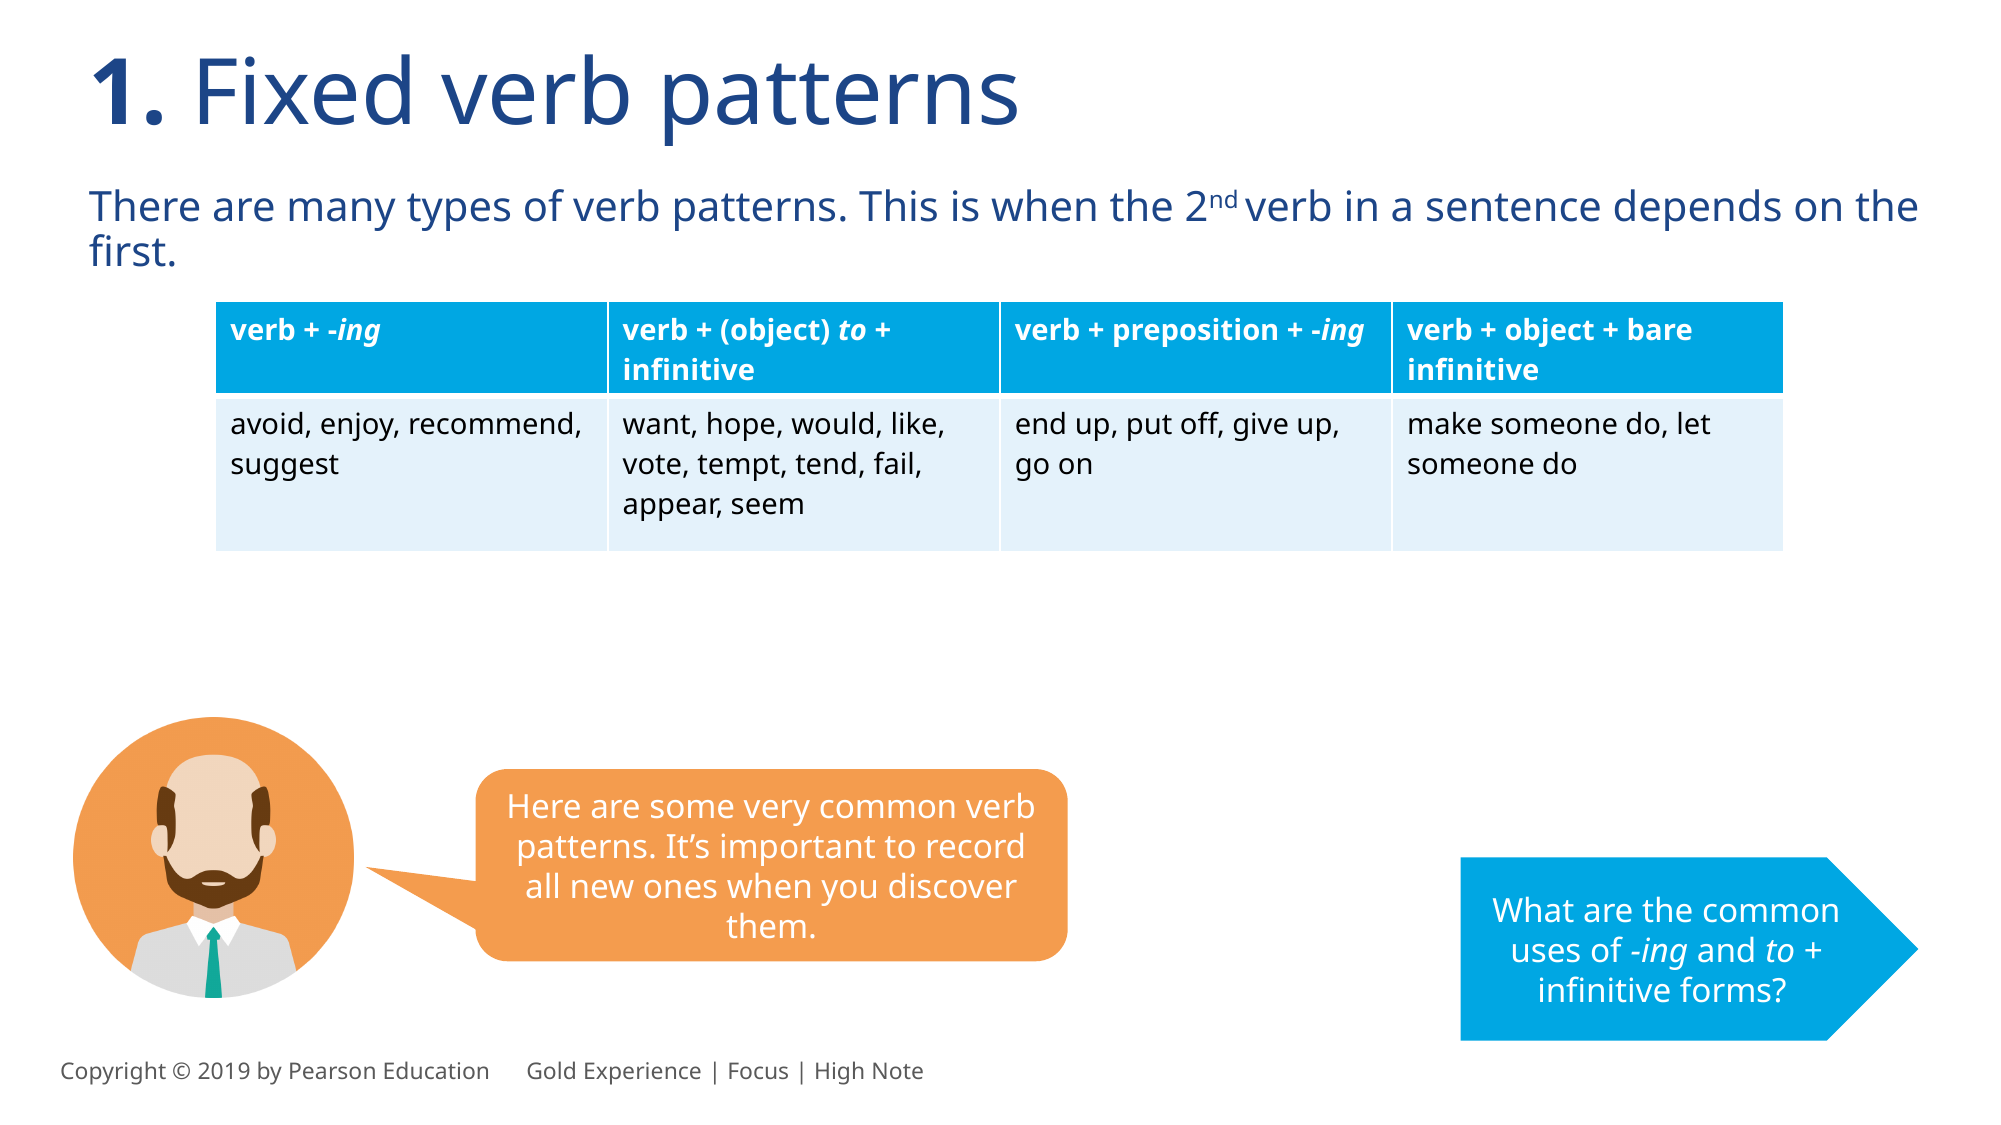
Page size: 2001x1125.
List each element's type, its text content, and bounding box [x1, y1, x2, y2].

table_cell avoid, enjoy, recommend, suggest [216, 399, 607, 551]
table_header verb + (object) to + infinitive [609, 302, 999, 393]
table_cell want, hope, would, like, vote, tempt, tend, fail, appear, seem [609, 399, 999, 551]
text_box Here are some very common verb patterns. It’s important to record all new ones when you discover them. [365, 769, 1068, 962]
table_header verb + -ing [216, 302, 607, 393]
text_box 1. Fixed verb patterns [73, 37, 1833, 177]
text_box There are many types of verb patterns. This is when the 2nd verb in a sentence depends on the first. [73, 177, 1952, 245]
table_cell make someone do, let someone do [1393, 399, 1783, 551]
table_cell end up, put off, give up, go on [1001, 399, 1391, 551]
text_box What are the common uses of -ing and to + infinitive forms? [1460, 857, 1919, 1041]
picture [73, 717, 355, 998]
footer Copyright © 2019 by Pearson Education Gold Experience | Focus | High Note [45, 1040, 1084, 1101]
table_header verb + object + bare infinitive [1393, 302, 1783, 393]
table_header verb + preposition + -ing [1001, 302, 1391, 393]
